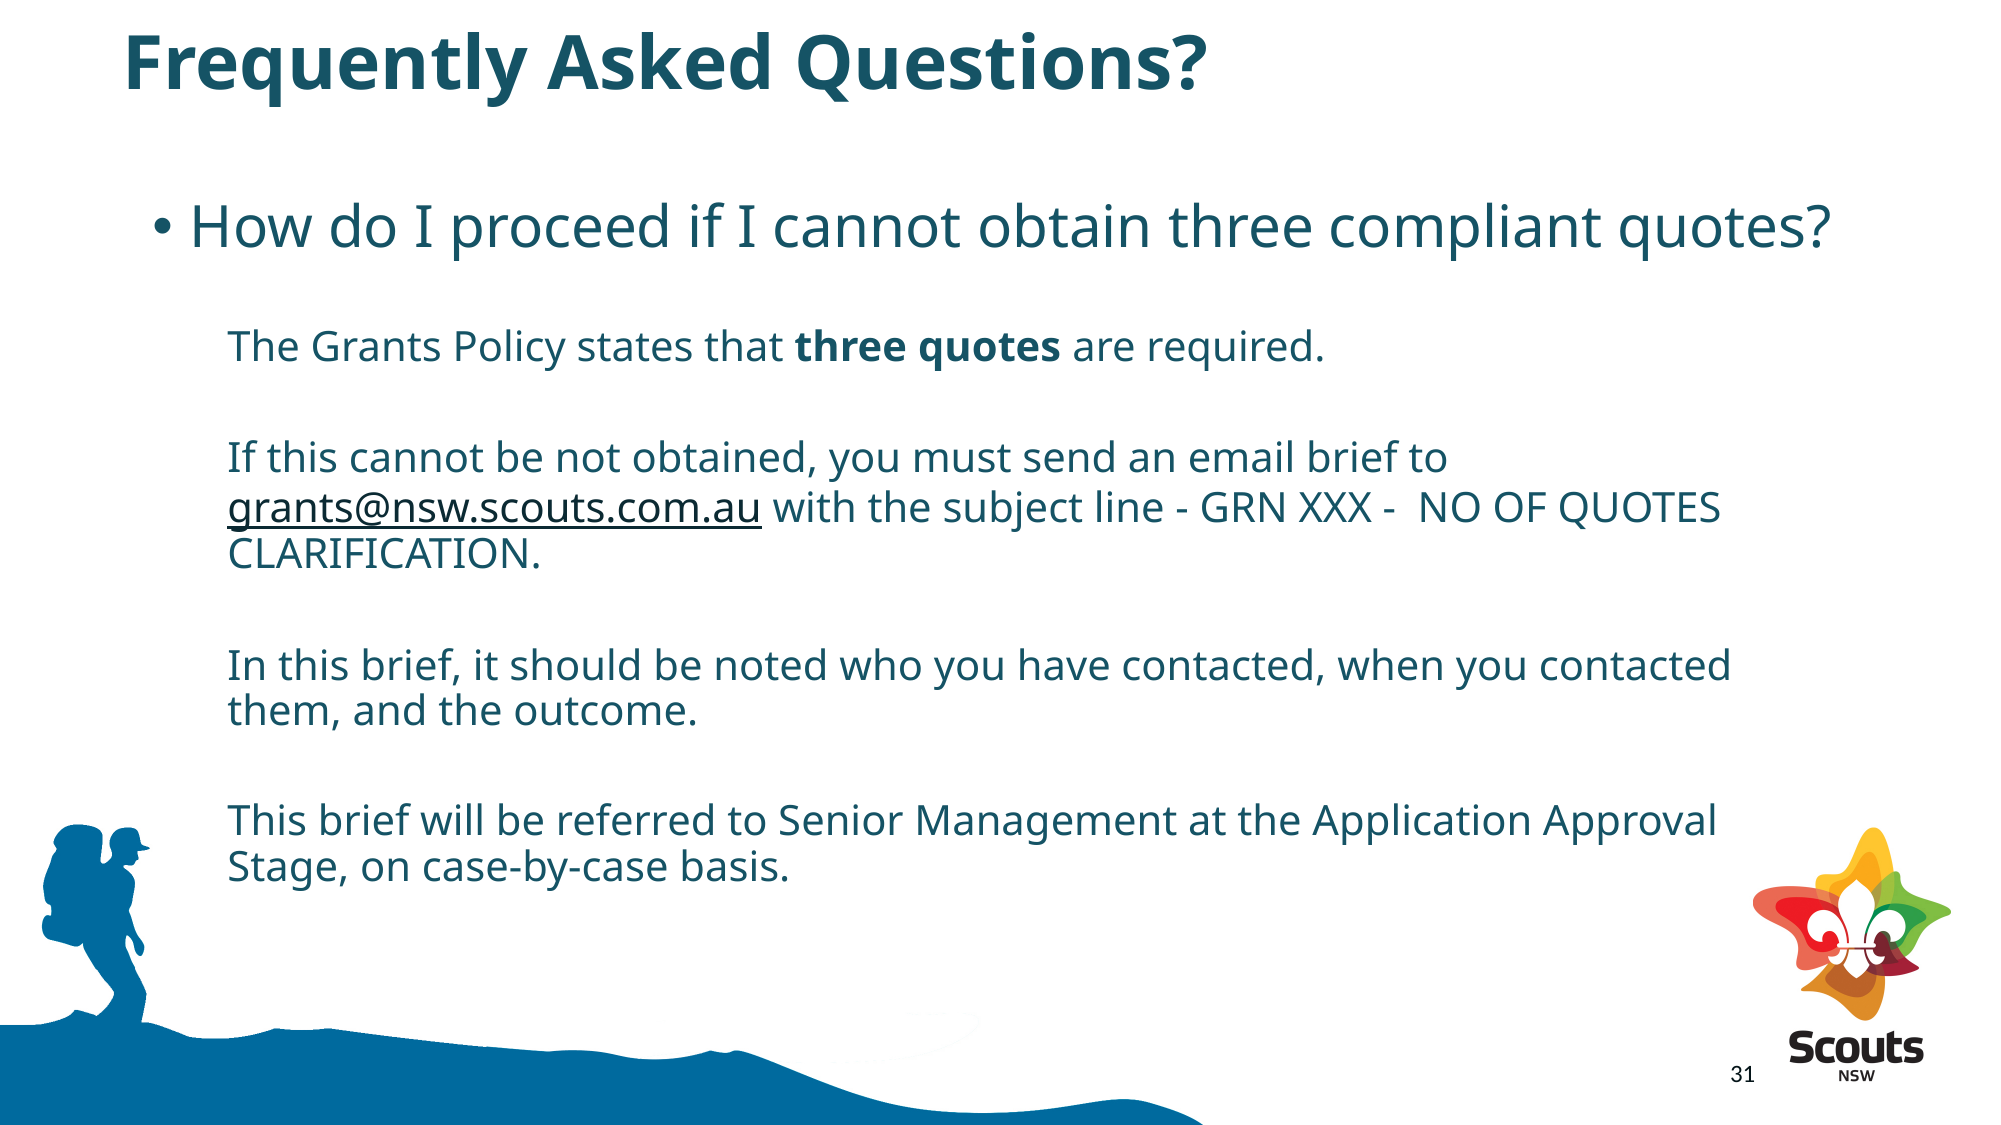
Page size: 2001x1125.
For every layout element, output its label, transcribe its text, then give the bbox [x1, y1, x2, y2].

picture [126, 937, 137, 970]
picture [0, 0, 2001, 1125]
picture [124, 862, 137, 931]
title Frequently Asked Questions? [107, 0, 1893, 130]
slide_number 31 [1320, 1042, 1771, 1103]
list How do I proceed if I cannot obtain three compliant quotes? The Grants Policy states that three quotes are required. If this cannot be not obtained, you must send an email brief to grants@nsw.scouts.com.au with the subject line - GRN XXX - NO OF QUOTES CLARIFICATION. In this brief, it should be noted who you have contacted, when you contacted them, and the outcome. This brief will be referred to Senior Management at the Application Approval Stage, on case-by-case basis. [137, 189, 1863, 1014]
